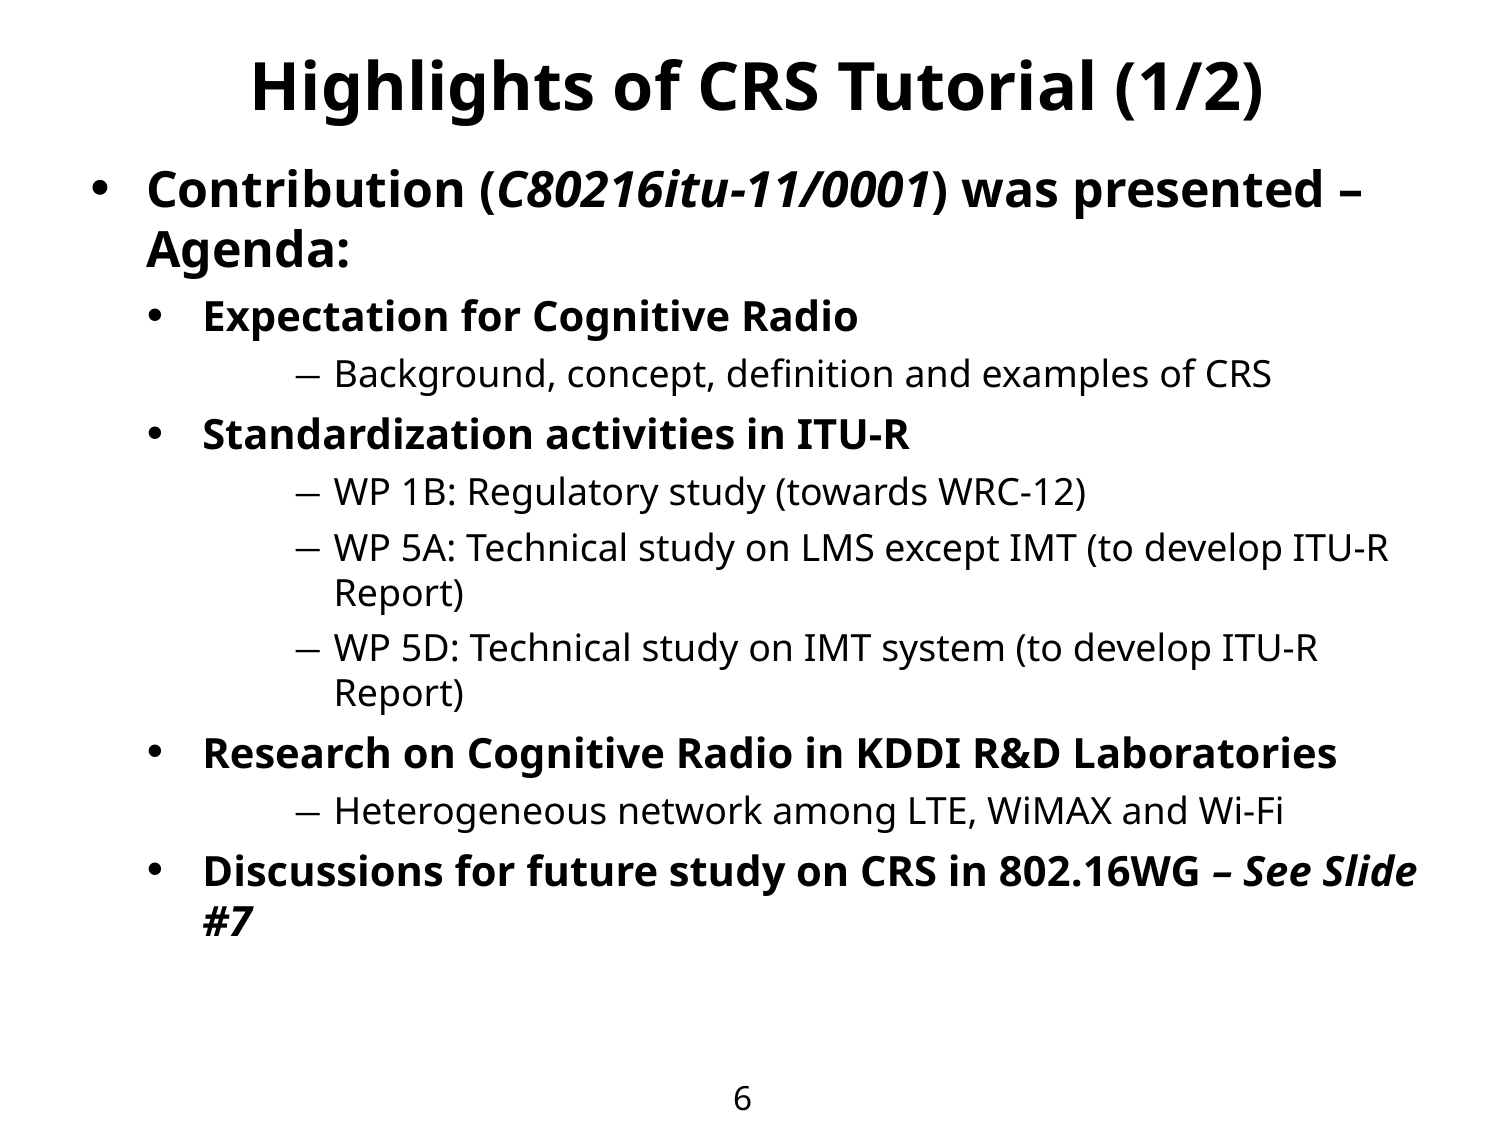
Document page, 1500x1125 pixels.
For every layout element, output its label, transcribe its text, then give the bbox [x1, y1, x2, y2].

title Highlights of CRS Tutorial (1/2) [75, 36, 1425, 149]
text_box Contribution (C80216itu-11/0001) was presented – Agenda: Expectation for Cognitive Radio Background, concept, definition and examples of CRS Standardization activities in ITU-R WP 1B: Regulatory study (towards WRC-12) WP 5A: Technical study on LMS except IMT (to develop ITU-R Report) WP 5D: Technical study on IMT system (to develop ITU-R Report) Research on Cognitive Radio in KDDI R&D Laboratories Heterogeneous network among LTE, WiMAX and Wi-Fi Discussions for future study on CRS in 802.16WG – See Slide #7 [74, 149, 1425, 1063]
